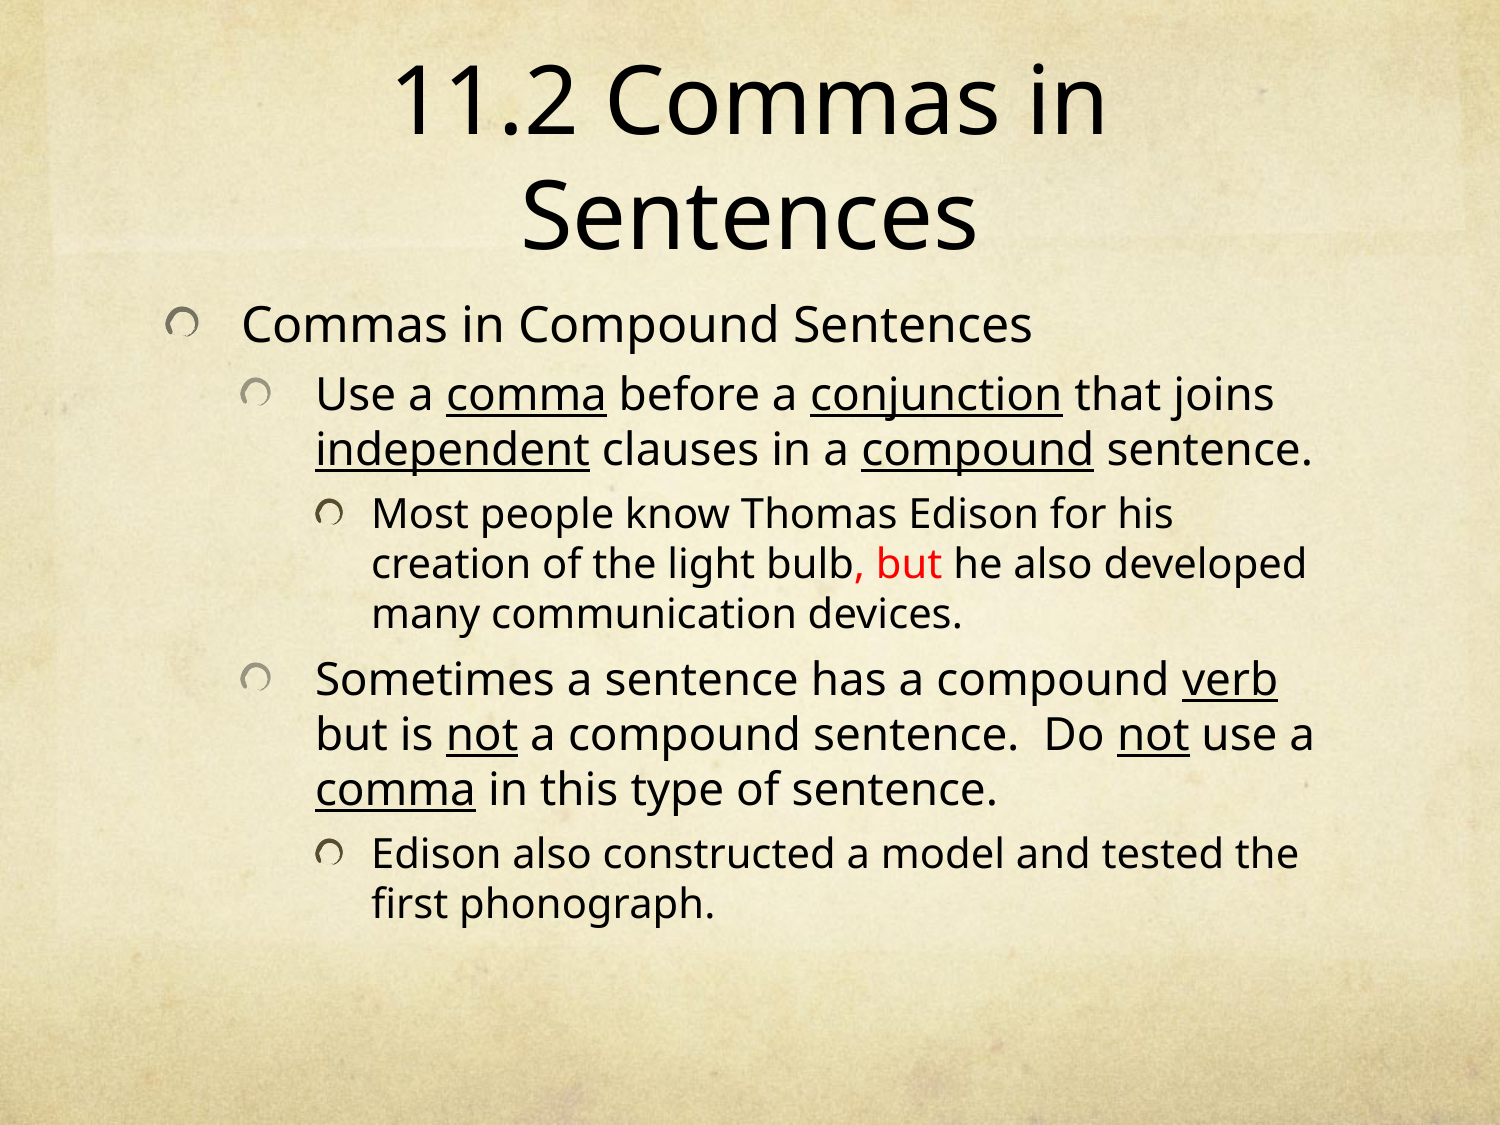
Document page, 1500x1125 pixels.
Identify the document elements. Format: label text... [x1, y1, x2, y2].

list Commas in Compound Sentences Use a comma before a conjunction that joins independent clauses in a compound sentence. Most people know Thomas Edison for his creation of the light bulb, but he also developed many communication devices. Sometimes a sentence has a compound verb but is not a compound sentence. Do not use a comma in this type of sentence. Edison also constructed a model and tested the first phonograph. [150, 284, 1350, 950]
title 11.2 Commas in Sentences [150, 82, 1350, 225]
picture [0, 0, 1500, 1125]
